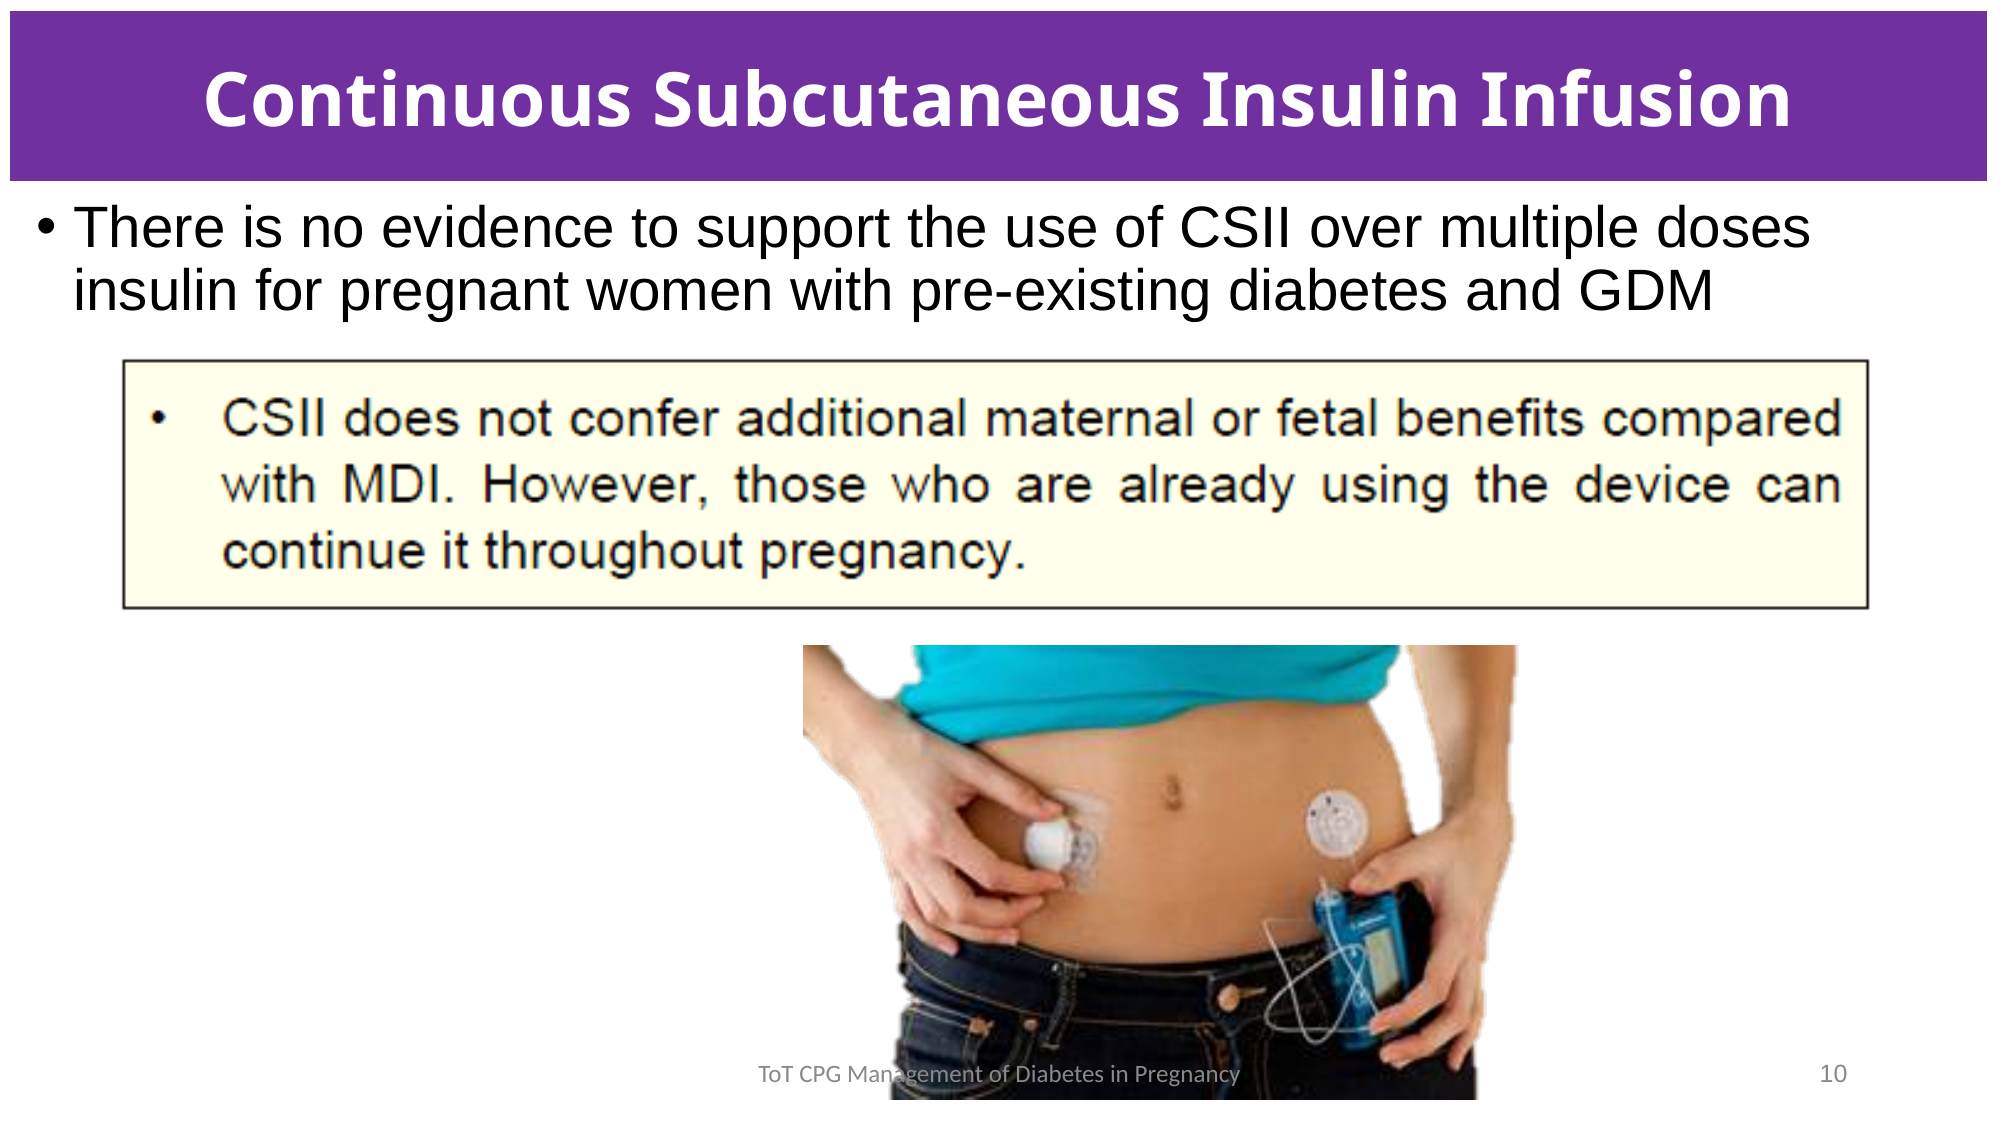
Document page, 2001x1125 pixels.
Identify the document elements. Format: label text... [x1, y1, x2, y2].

slide_number 10 [1412, 1042, 1863, 1103]
table_header Continuous Subcutaneous Insulin Infusion [10, 11, 1987, 181]
picture [103, 340, 1887, 631]
footer ToT CPG Management of Diabetes in Pregnancy [662, 1042, 1338, 1103]
list There is no evidence to support the use of CSII over multiple doses insulin for pregnant women with pre-existing diabetes and GDM [21, 190, 1969, 1028]
picture [803, 645, 1593, 1100]
